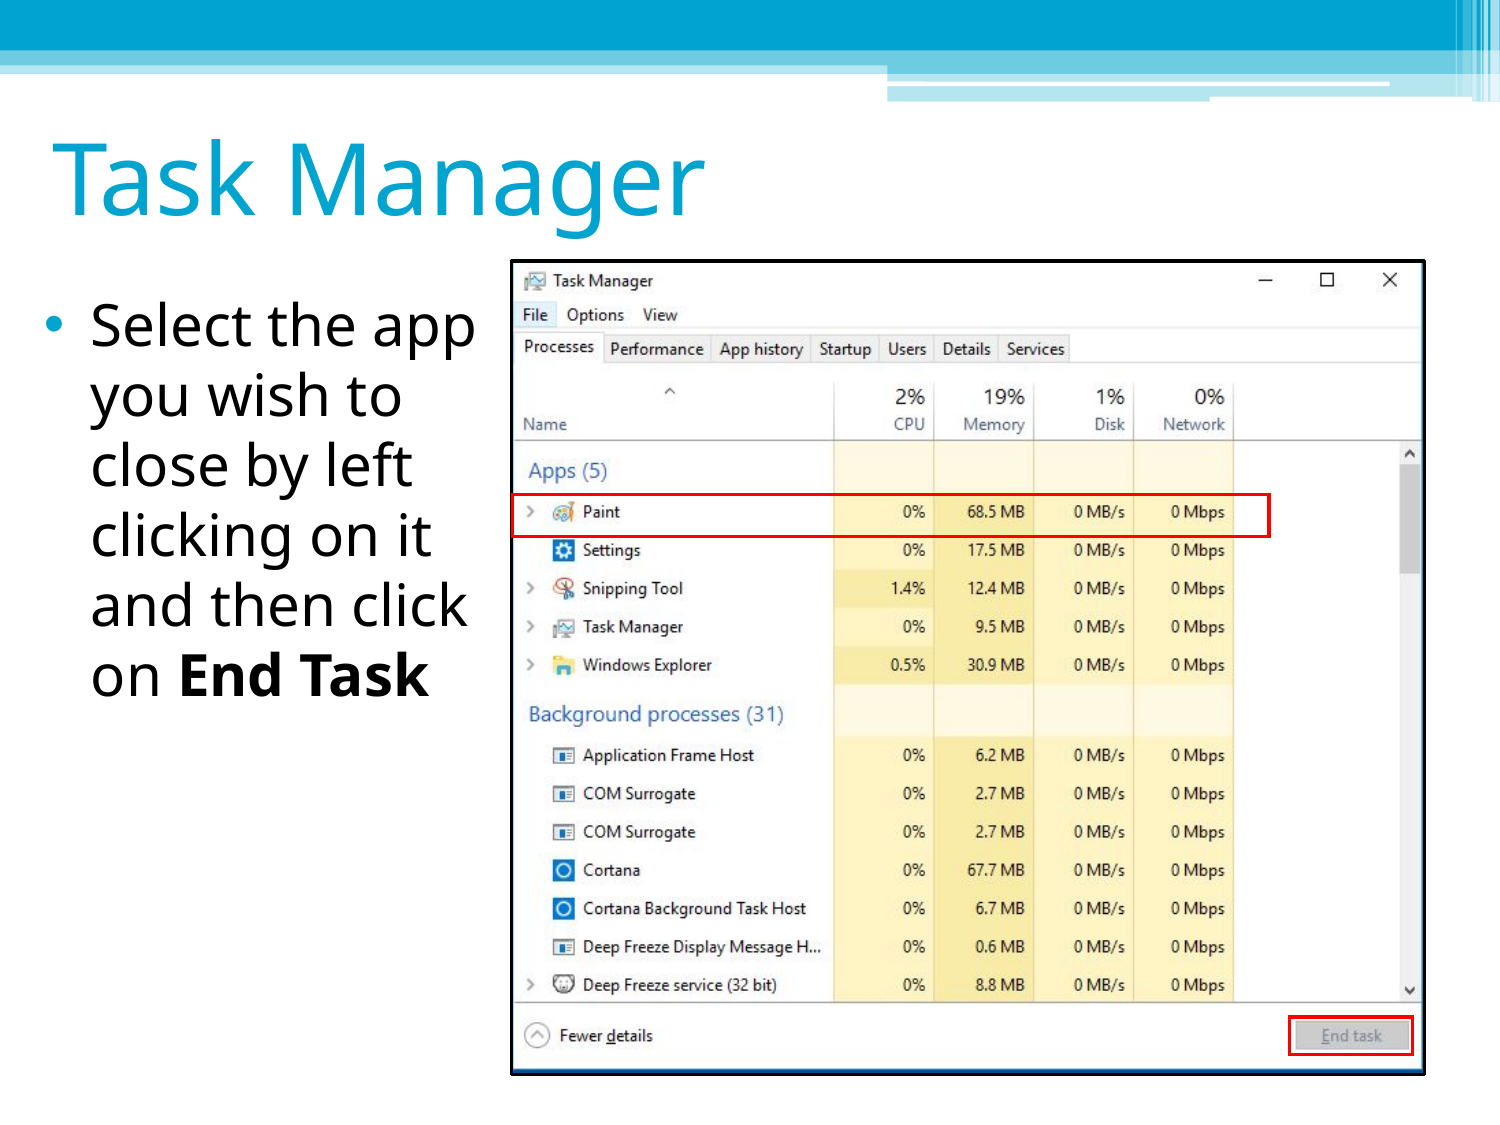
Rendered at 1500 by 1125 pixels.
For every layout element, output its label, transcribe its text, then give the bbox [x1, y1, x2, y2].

text_box Select the app you wish to close by left clicking on it and then click on End Task [29, 281, 512, 716]
title Task Manager [37, 87, 1500, 263]
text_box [512, 262, 1423, 1073]
